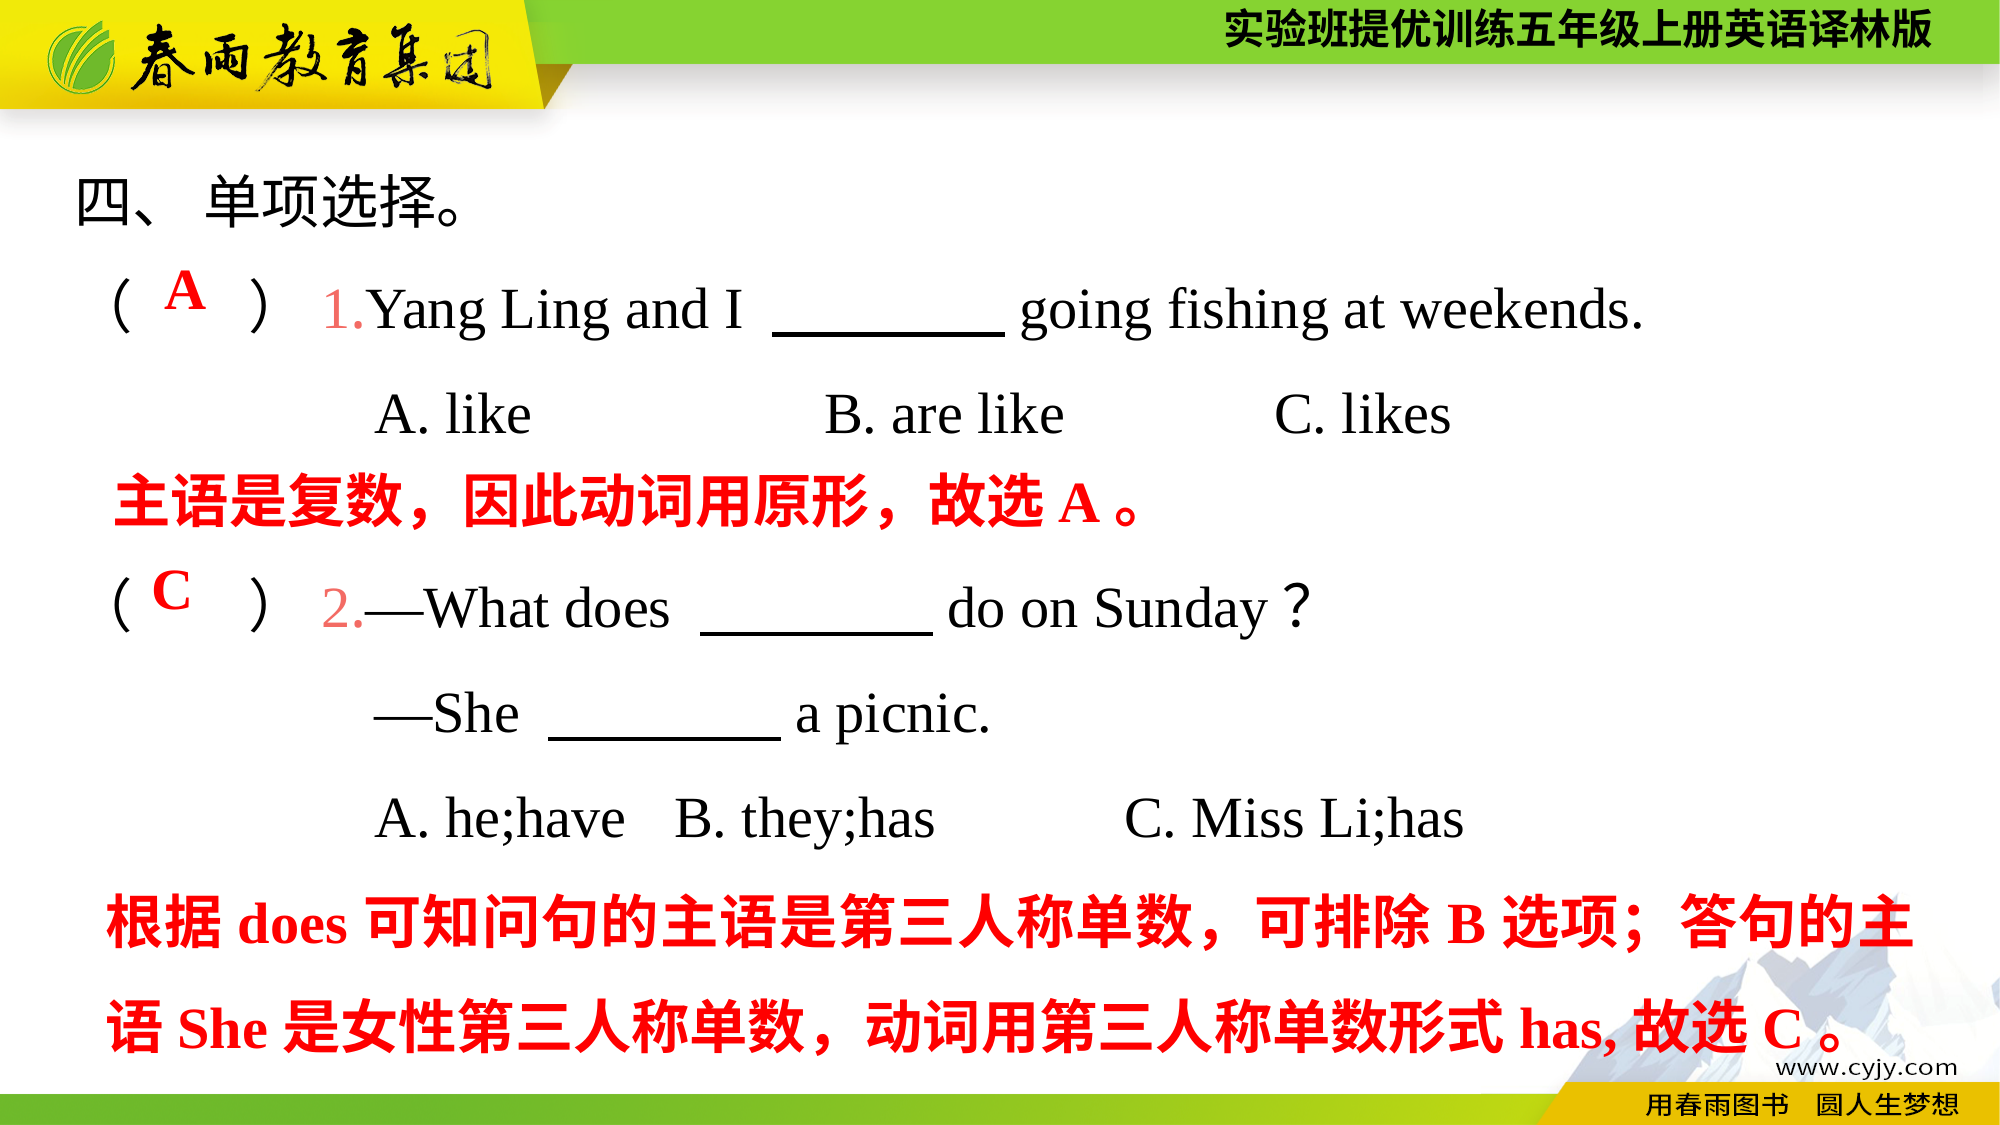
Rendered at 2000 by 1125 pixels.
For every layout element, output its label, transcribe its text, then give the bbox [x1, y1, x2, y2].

picture [0, 0, 2000, 1125]
text_box C [136, 543, 209, 629]
list 四、 单项选择。 （ ）1.Yang Ling and I going fishing at weekends. A. like B. are like C. likes （ ）2.—What does do on Sunday？ —She a picnic. A. he;have B. they;has C. Miss Li;has [59, 122, 1944, 865]
text_box 主语是复数，因此动词用原形，故选A。 [97, 422, 1327, 542]
text_box A [149, 243, 222, 329]
text_box 根据does可知问句的主语是第三人称单数，可排除B选项；答句的主语She是女性第三人称单数，动词用第三人称单数形式has,故选C。 [90, 843, 1931, 1068]
